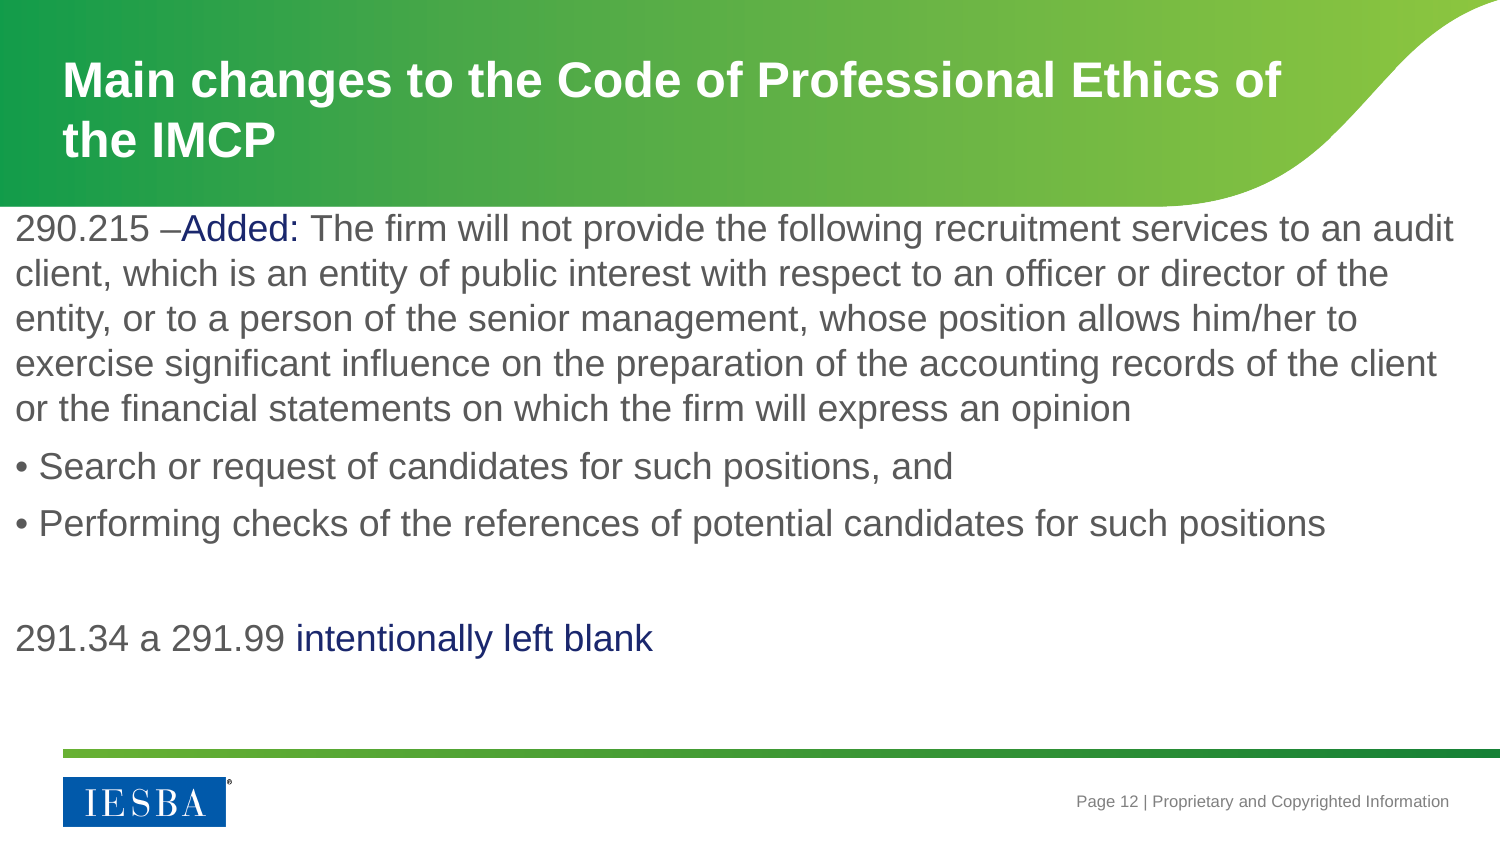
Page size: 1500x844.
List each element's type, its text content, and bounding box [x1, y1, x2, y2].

picture [0, 0, 1500, 207]
title Main changes to the Code of Professional Ethics of the IMCP [62, 75, 1300, 141]
picture [63, 777, 232, 827]
list 290.215 –Added: The firm will not provide the following recruitment services to an audit client, which is an entity of public interest with respect to an officer or director of the entity, or to a person of the senior management, whose position allows him/her to exercise significant influence on the preparation of the accounting records of the client or the financial statements on which the firm will express an opinion • Search or request of candidates for such positions, and • Performing checks of the references of potential candidates for such positions 291.34 a 291.99 intentionally left blank [0, 196, 1488, 735]
